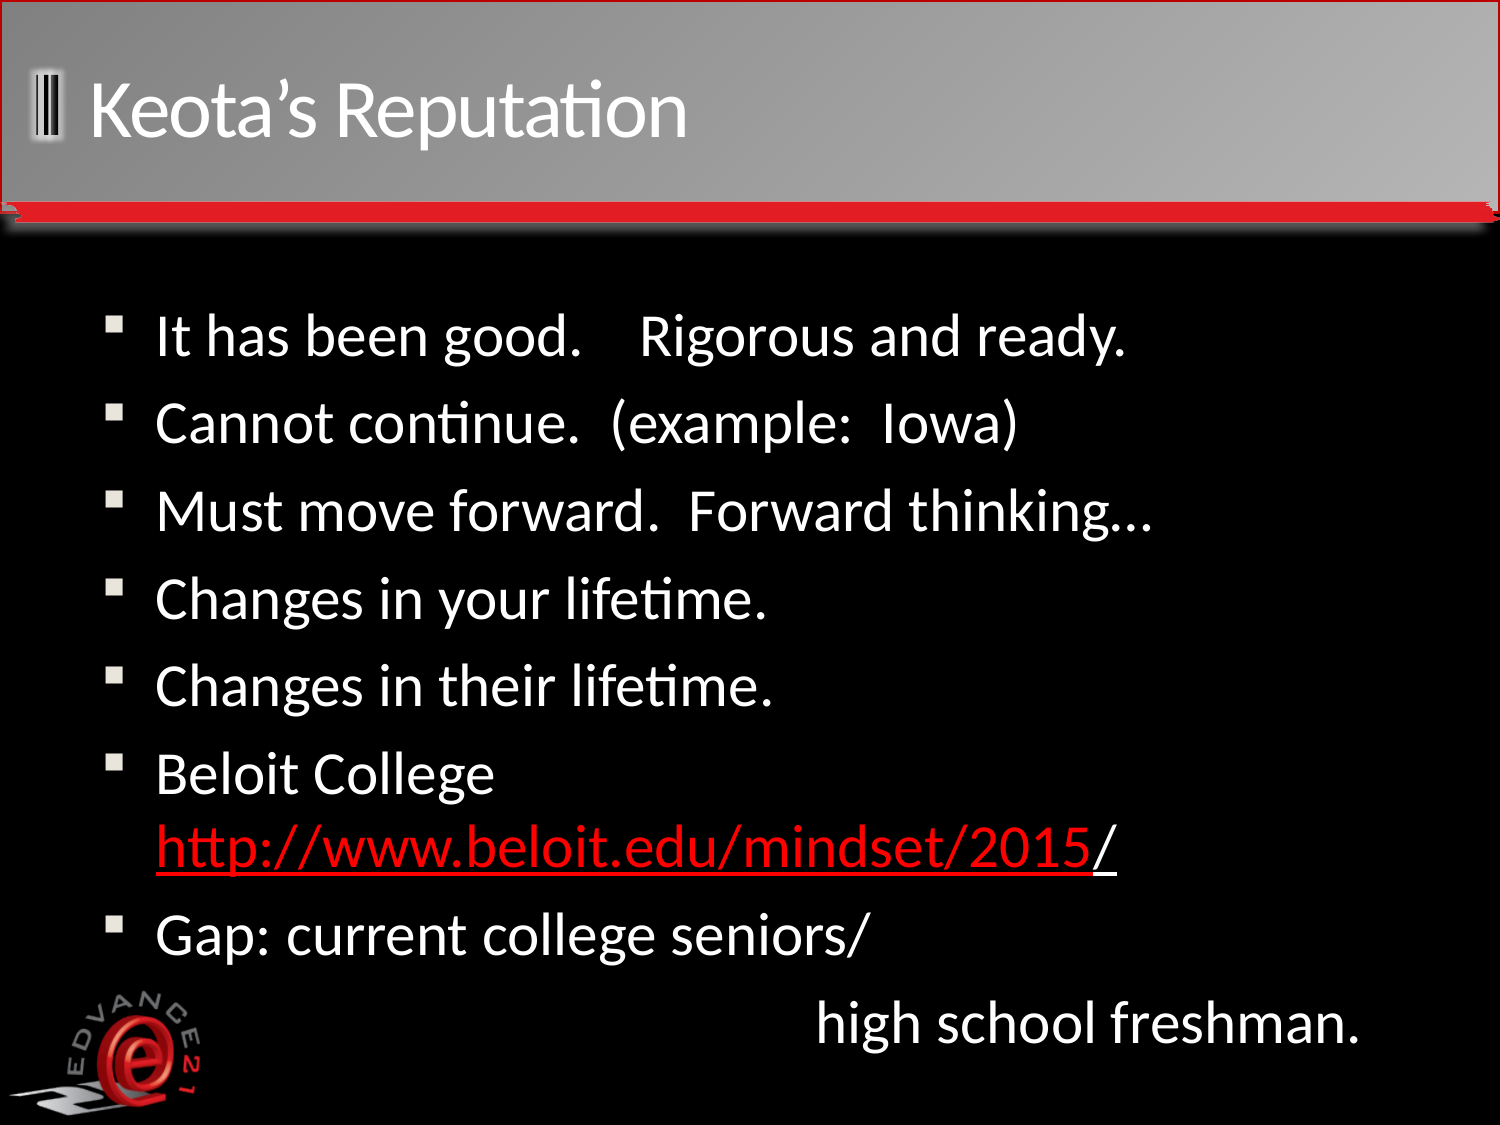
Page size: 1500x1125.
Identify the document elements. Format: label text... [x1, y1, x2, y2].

picture [0, 983, 225, 1125]
list It has been good. Rigorous and ready. Cannot continue. (example: Iowa) Must move forward. Forward thinking… Changes in your lifetime. Changes in their lifetime. Beloit College http://www.beloit.edu/mindset/2015/ Gap: current college seniors/ high school freshman. [75, 287, 1425, 1068]
picture [0, 199, 1500, 225]
title Keota’s Reputation [75, 46, 1425, 188]
